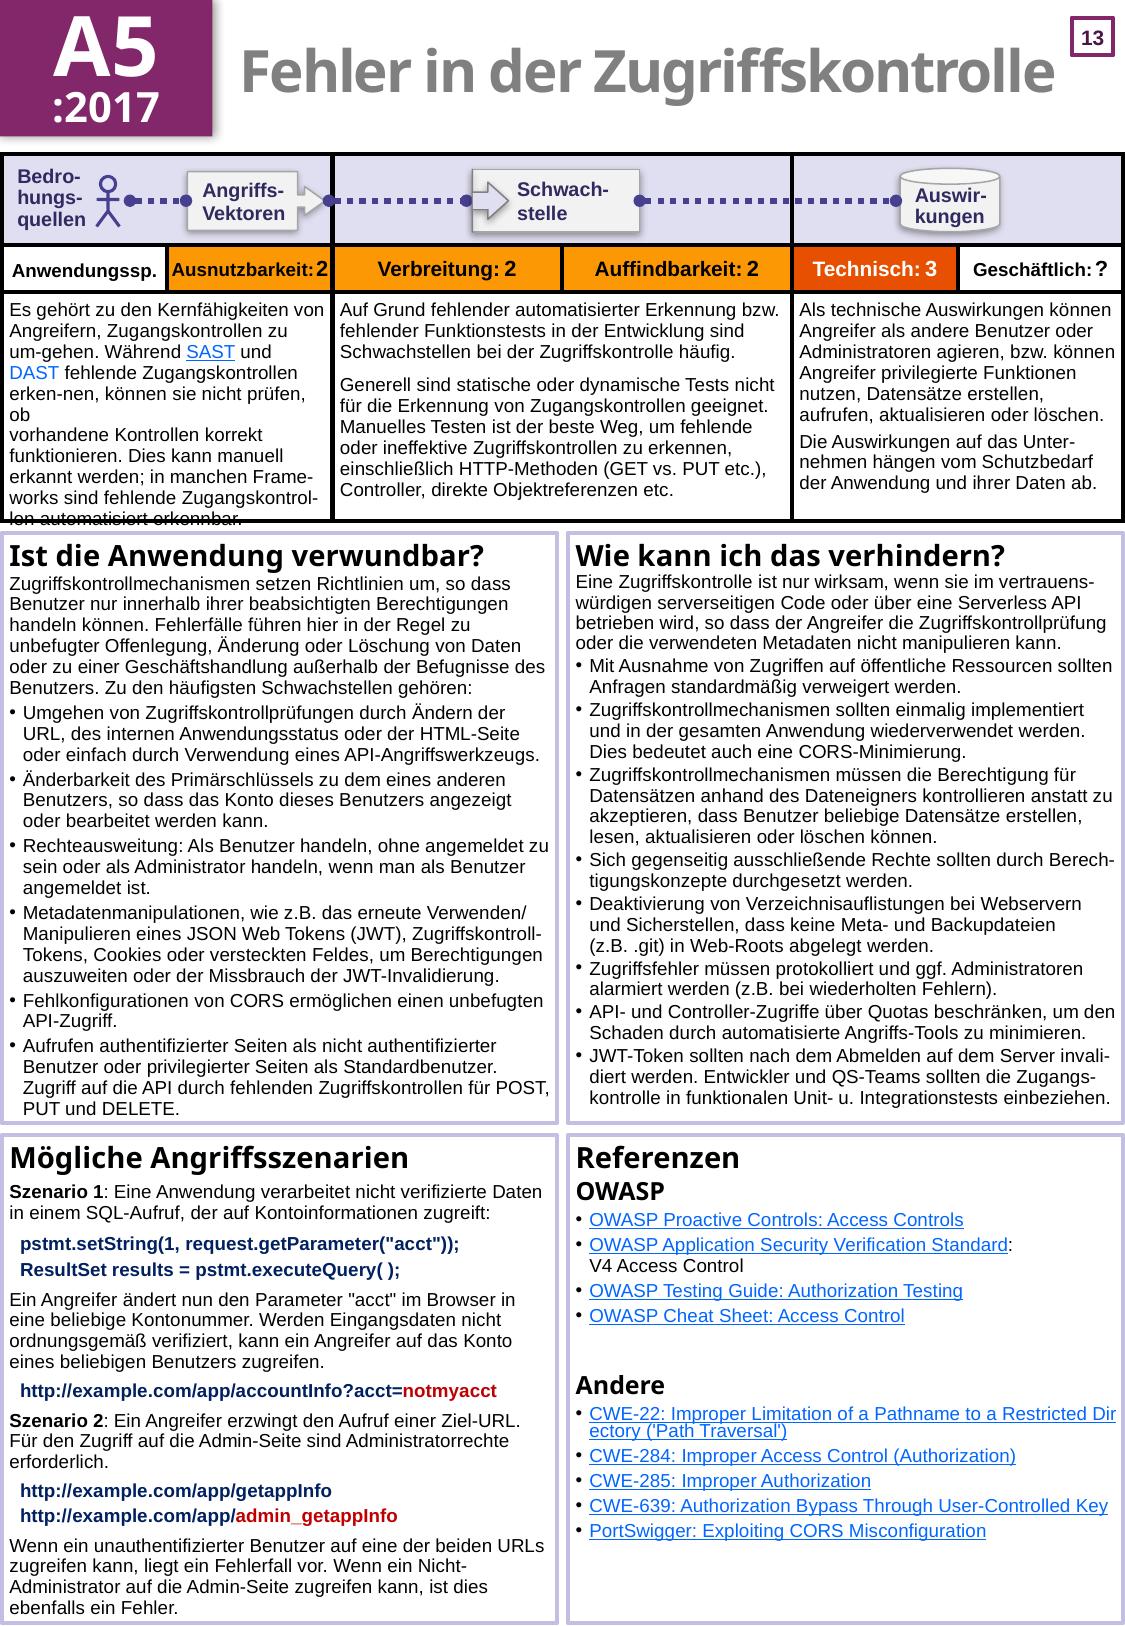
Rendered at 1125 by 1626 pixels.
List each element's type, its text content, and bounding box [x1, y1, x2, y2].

table_cell [4, 247, 165, 290]
text_box Mögliche Angriffsszenarien Szenario 1: Eine Anwendung verarbeitet nicht verifizierte Daten in einem SQL-Aufruf, der auf Kontoinformationen zugreift: pstmt.setString(1, request.getParameter("acct")); ResultSet results = pstmt.executeQuery( ); Ein Angreifer ändert nun den Parameter "acct" im Browser in eine beliebige Kontonummer. Werden Eingangsdaten nicht ordnungsgemäß verifiziert, kann ein Angreifer auf das Konto eines beliebigen Benutzers zugreifen. http://example.com/app/accountInfo?acct=notmyacct Szenario 2: Ein Angreifer erzwingt den Aufruf einer Ziel-URL. Für den Zugriff auf die Admin-Seite sind Administratorrechte erforderlich. http://example.com/app/getappInfo http://example.com/app/admin_getappInfo Wenn ein unauthentifizierter Benutzer auf eine der beiden URLs zugreifen kann, liegt ein Fehlerfall vor. Wenn ein Nicht-Administrator auf die Admin-Seite zugreifen kann, ist dies ebenfalls ein Fehler. [0, 1133, 559, 1625]
table_cell Ausnutzbarkeit: 2 [169, 247, 330, 290]
table_cell Auffindbarkeit: 2 [564, 247, 790, 290]
text_box Wie kann ich das verhindern? Eine Zugriffskontrolle ist nur wirksam, wenn sie im vertrauens-würdigen serverseitigen Code oder über eine Serverless API betrieben wird, so dass der Angreifer die Zugriffskontrollprüfung oder die verwendeten Metadaten nicht manipulieren kann. Mit Ausnahme von Zugriffen auf öffentliche Ressourcen sollten Anfragen standardmäßig verweigert werden. Zugriffskontrollmechanismen sollten einmalig implementiert und in der gesamten Anwendung wiederverwendet werden. Dies bedeutet auch eine CORS-Minimierung. Zugriffskontrollmechanismen müssen die Berechtigung für Datensätzen anhand des Dateneigners kontrollieren anstatt zu akzeptieren, dass Benutzer beliebige Datensätze erstellen, lesen, aktualisieren oder löschen können. Sich gegenseitig ausschließende Rechte sollten durch Berech-tigungskonzepte durchgesetzt werden. Deaktivierung von Verzeichnisauflistungen bei Webservern und Sicherstellen, dass keine Meta- und Backupdateien (z.B. .git) in Web-Roots abgelegt werden. Zugriffsfehler müssen protokolliert und ggf. Administratoren alarmiert werden (z.B. bei wiederholten Fehlern). API- und Controller-Zugriffe über Quotas beschränken, um den Schaden durch automatisierte Angriffs-Tools zu minimieren. JWT-Token sollten nach dem Abmelden auf dem Server invali- diert werden. Entwickler und QS-Teams sollten die Zugangs- kontrolle in funktionalen Unit- u. Integrationstests einbeziehen. [566, 531, 1125, 1125]
table_header [332, 154, 792, 243]
title Fehler in der Zugriffskontrolle [225, 12, 1125, 134]
table_cell Verbreitung: 2 [335, 247, 560, 290]
text_box Ist die Anwendung verwundbar? Zugriffskontrollmechanismen setzen Richtlinien um, so dass Benutzer nur innerhalb ihrer beabsichtigten Berechtigungen handeln können. Fehlerfälle führen hier in der Regel zu unbefugter Offenlegung, Änderung oder Löschung von Daten oder zu einer Geschäftshandlung außerhalb der Befugnisse des Benutzers. Zu den häufigsten Schwachstellen gehören: Umgehen von Zugriffskontrollprüfungen durch Ändern der URL, des internen Anwendungsstatus oder der HTML-Seite oder einfach durch Verwendung eines API-Angriffswerkzeugs. Änderbarkeit des Primärschlüssels zu dem eines anderen Benutzers, so dass das Konto dieses Benutzers angezeigt oder bearbeitet werden kann. Rechteausweitung: Als Benutzer handeln, ohne angemeldet zu sein oder als Administrator handeln, wenn man als Benutzer angemeldet ist. Metadatenmanipulationen, wie z.B. das erneute Verwenden/ Manipulieren eines JSON Web Tokens (JWT), Zugriffskontroll-Tokens, Cookies oder versteckten Feldes, um Berechtigungen auszuweiten oder der Missbrauch der JWT-Invalidierung. Fehlkonfigurationen von CORS ermöglichen einen unbefugten API-Zugriff. Aufrufen authentifizierter Seiten als nicht authentifizierter Benutzer oder privilegierter Seiten als Standardbenutzer. Zugriff auf die API durch fehlenden Zugriffskontrollen für POST, PUT und DELETE. [0, 531, 559, 1125]
table_cell Auf Grund fehlender automatisierter Erkennung bzw. fehlender Funktionstests in der Entwicklung sind Schwachstellen bei der Zugriffskontrolle häufig. Generell sind statische oder dynamische Tests nicht für die Erkennung von Zugangskontrollen geeignet. Manuelles Testen ist der beste Weg, um fehlende oder ineffektive Zugriffskontrollen zu erkennen, einschließlich HTTP-Methoden (GET vs. PUT etc.), Controller, direkte Objektreferenzen etc. [332, 294, 792, 537]
table_header [2, 154, 332, 243]
table_header [792, 154, 1123, 243]
table_cell [960, 247, 1121, 290]
table_cell Als technische Auswirkungen können Angreifer als andere Benutzer oder Administratoren agieren, bzw. können Angreifer privilegierte Funktionen nutzen, Datensätze erstellen, aufrufen, aktualisieren oder löschen. Die Auswirkungen auf das Unter-nehmen hängen vom Schutzbedarf der Anwendung und ihrer Daten ab. [792, 294, 1123, 537]
table_cell Es gehört zu den Kernfähigkeiten von Angreifern, Zugangskontrollen zu um-gehen. Während SAST und DAST fehlende Zugangskontrollen erken-nen, können sie nicht prüfen, ob vorhandene Kontrollen korrekt funktionieren. Dies kann manuell erkannt werden; in manchen Frame-works sind fehlende Zugangskontrol-len automatisiert erkennbar. [2, 294, 332, 537]
table_cell Technisch: 3 [794, 247, 956, 290]
text_box Referenzen OWASP OWASP Proactive Controls: Access Controls OWASP Application Security Verification Standard: V4 Access Control OWASP Testing Guide: Authorization Testing OWASP Cheat Sheet: Access Control Andere CWE-22: Improper Limitation of a Pathname to a Restricted Directory ('Path Traversal') CWE-284: Improper Access Control (Authorization) CWE-285: Improper Authorization CWE-639: Authorization Bypass Through User-Controlled Key PortSwigger: Exploiting CORS Misconfiguration [566, 1133, 1125, 1625]
list A5 :2017 [0, 0, 213, 137]
